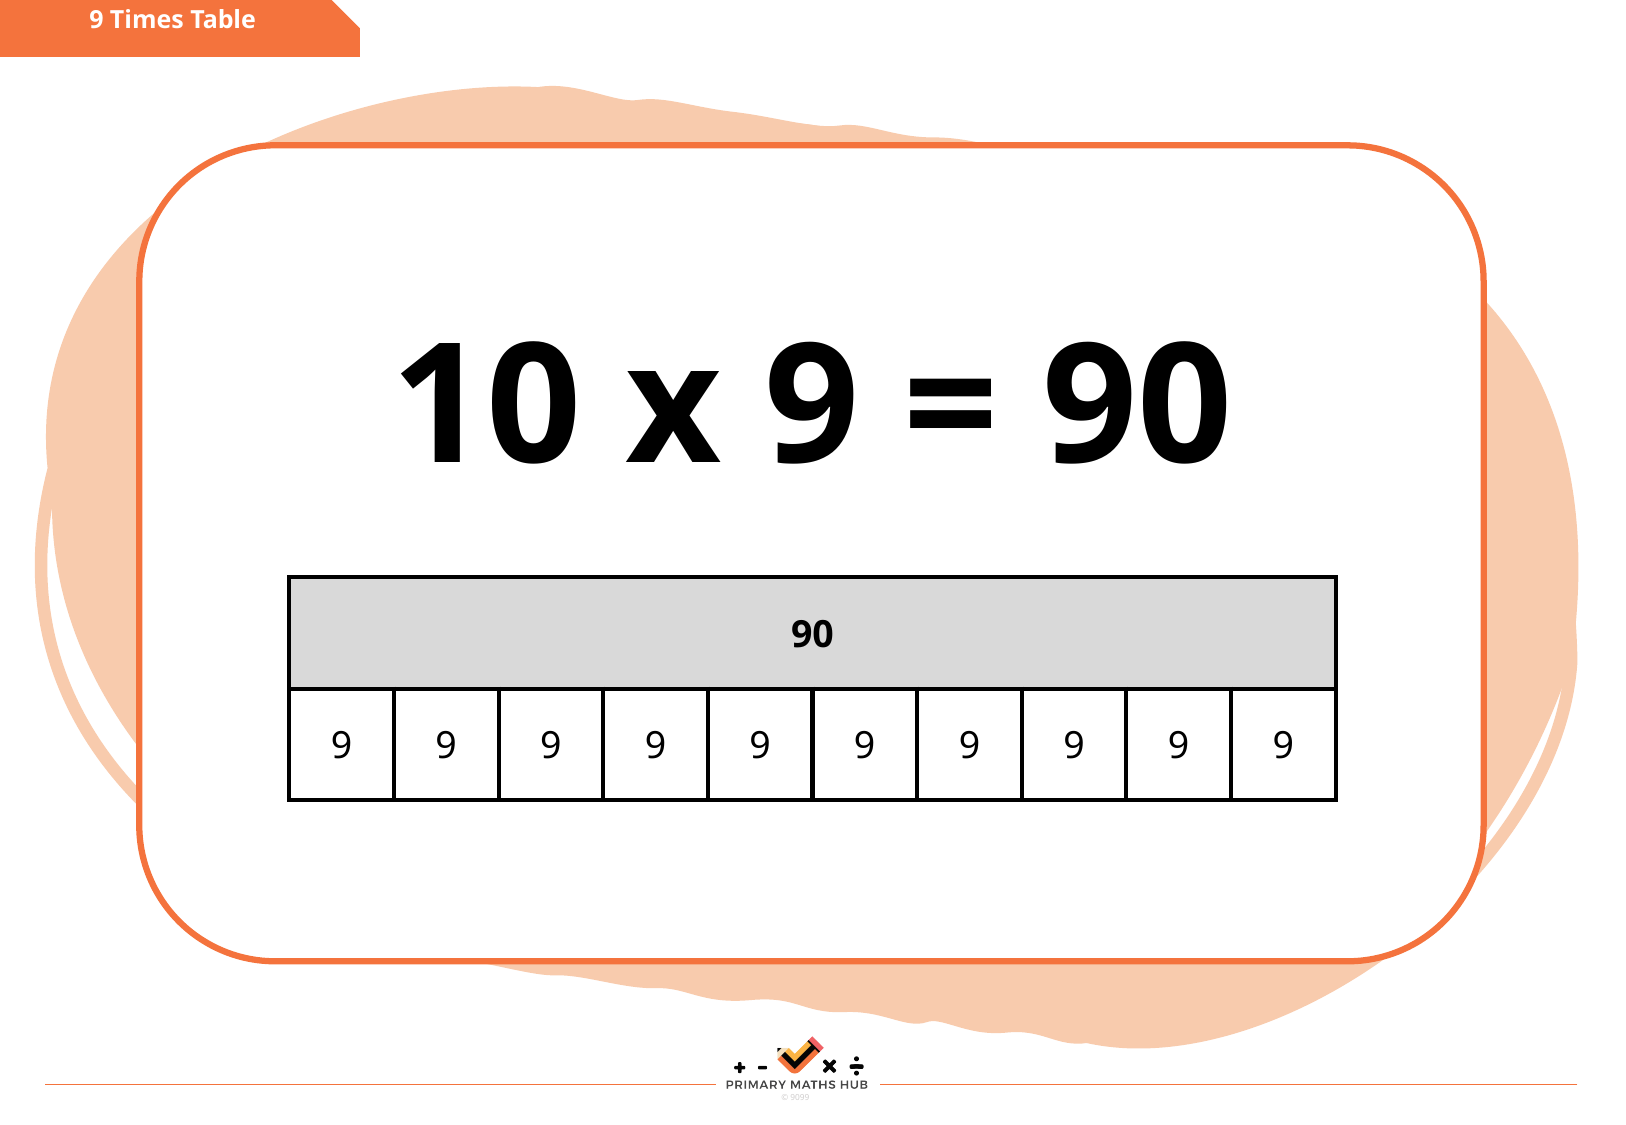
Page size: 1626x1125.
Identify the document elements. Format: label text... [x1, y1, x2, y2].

table_header 90 [291, 579, 1334, 687]
text_box [138, 144, 1485, 963]
table_cell 9 [710, 691, 810, 798]
text_box [1479, 300, 1579, 867]
text_box [496, 960, 1374, 1044]
table_cell 9 [1128, 691, 1229, 798]
text_box [39, 214, 155, 799]
table_cell 9 [919, 691, 1020, 798]
text_box © 9099 [720, 1084, 870, 1110]
table_cell 9 [501, 691, 601, 798]
text_box 10 x 9 = 90 [140, 288, 1485, 503]
picture [722, 1034, 872, 1094]
table_cell 9 [1233, 691, 1334, 798]
table_cell 9 [1024, 691, 1124, 798]
text_box [273, 91, 956, 144]
text_box 9 Times Table [0, 0, 361, 58]
table_cell 9 [605, 691, 706, 798]
table_cell 9 [291, 691, 392, 798]
table_cell 9 [396, 691, 497, 798]
table_cell 9 [815, 691, 915, 798]
